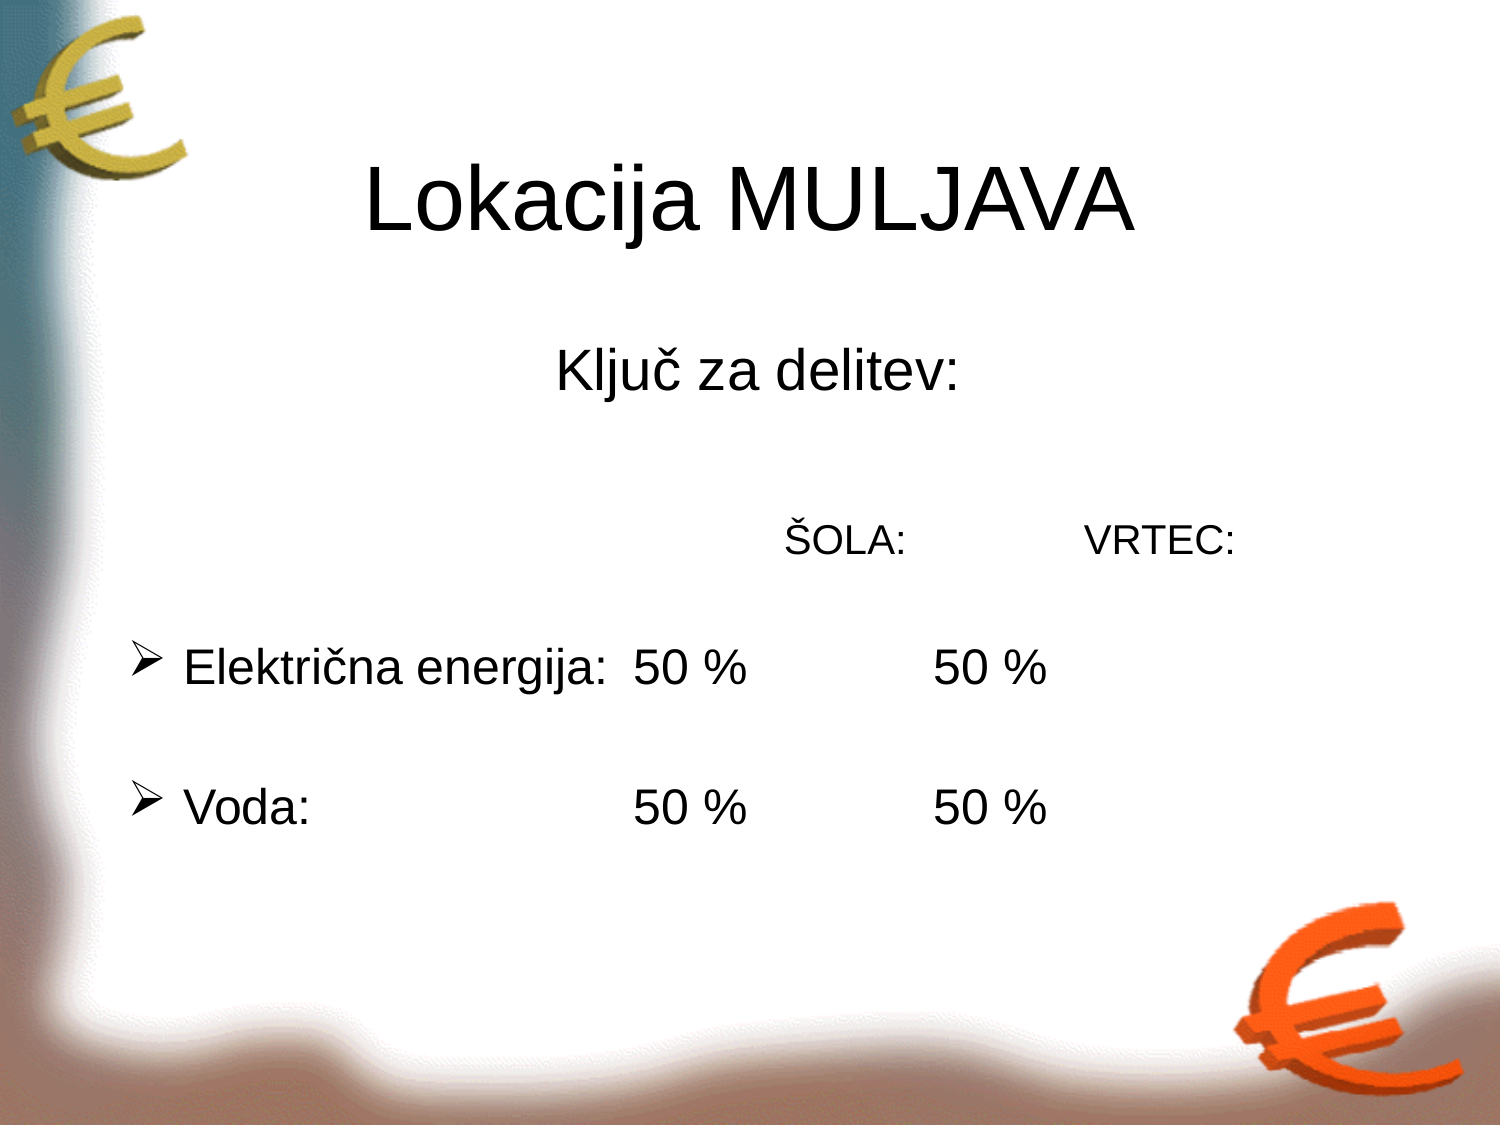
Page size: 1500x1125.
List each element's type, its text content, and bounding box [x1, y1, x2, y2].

title Lokacija MULJAVA [112, 99, 1388, 288]
list Ključ za delitev: ŠOLA: VRTEC: Električna energija: 50 % 50 % Voda: 50 % 50 % [112, 324, 1388, 1001]
picture [0, 0, 1500, 1125]
